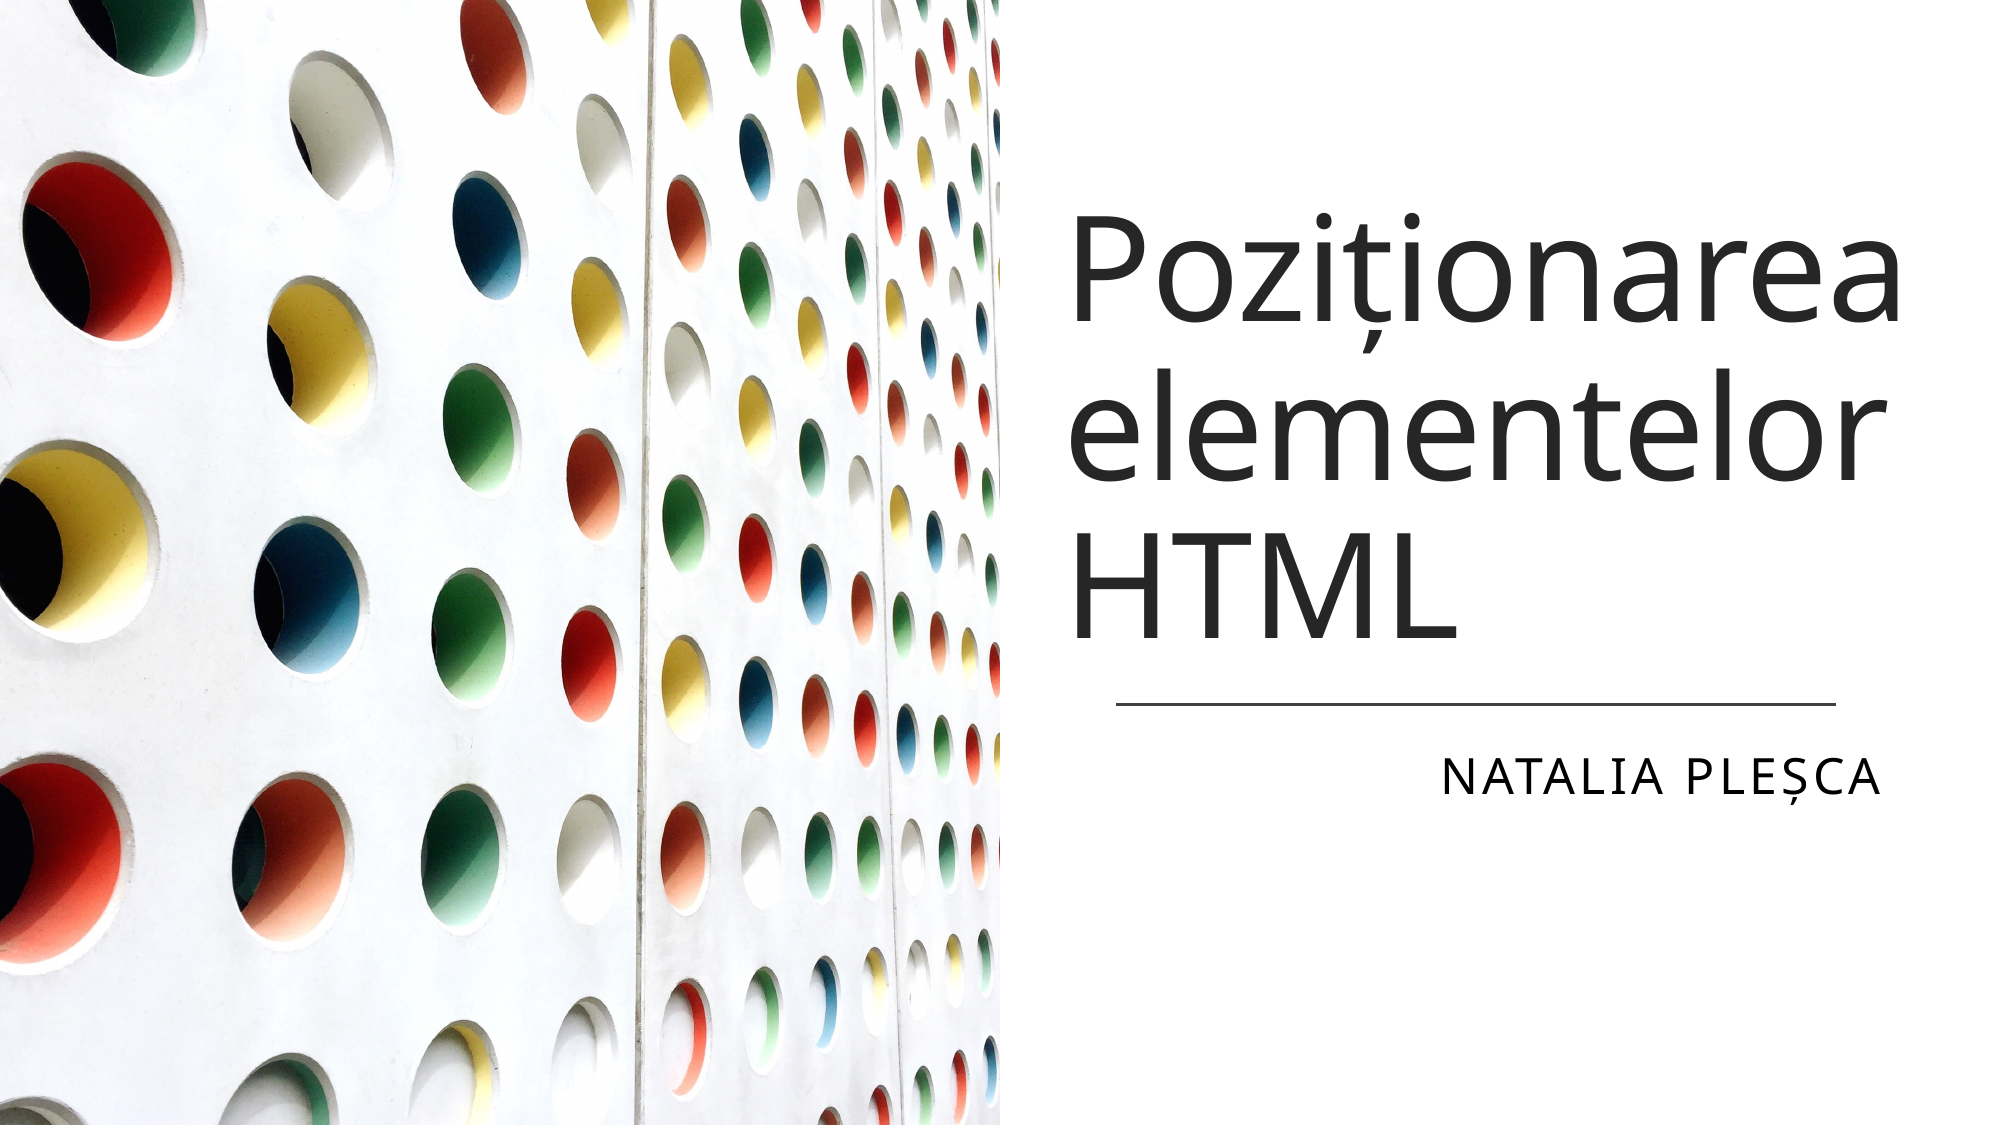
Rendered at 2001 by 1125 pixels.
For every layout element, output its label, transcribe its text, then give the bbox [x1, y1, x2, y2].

text_box [1006, 0, 2000, 1125]
title Poziționarea elementelor HTML [1048, 104, 1965, 679]
subtitle Natalia Pleșca [1103, 730, 1897, 935]
picture [0, 0, 1001, 1125]
